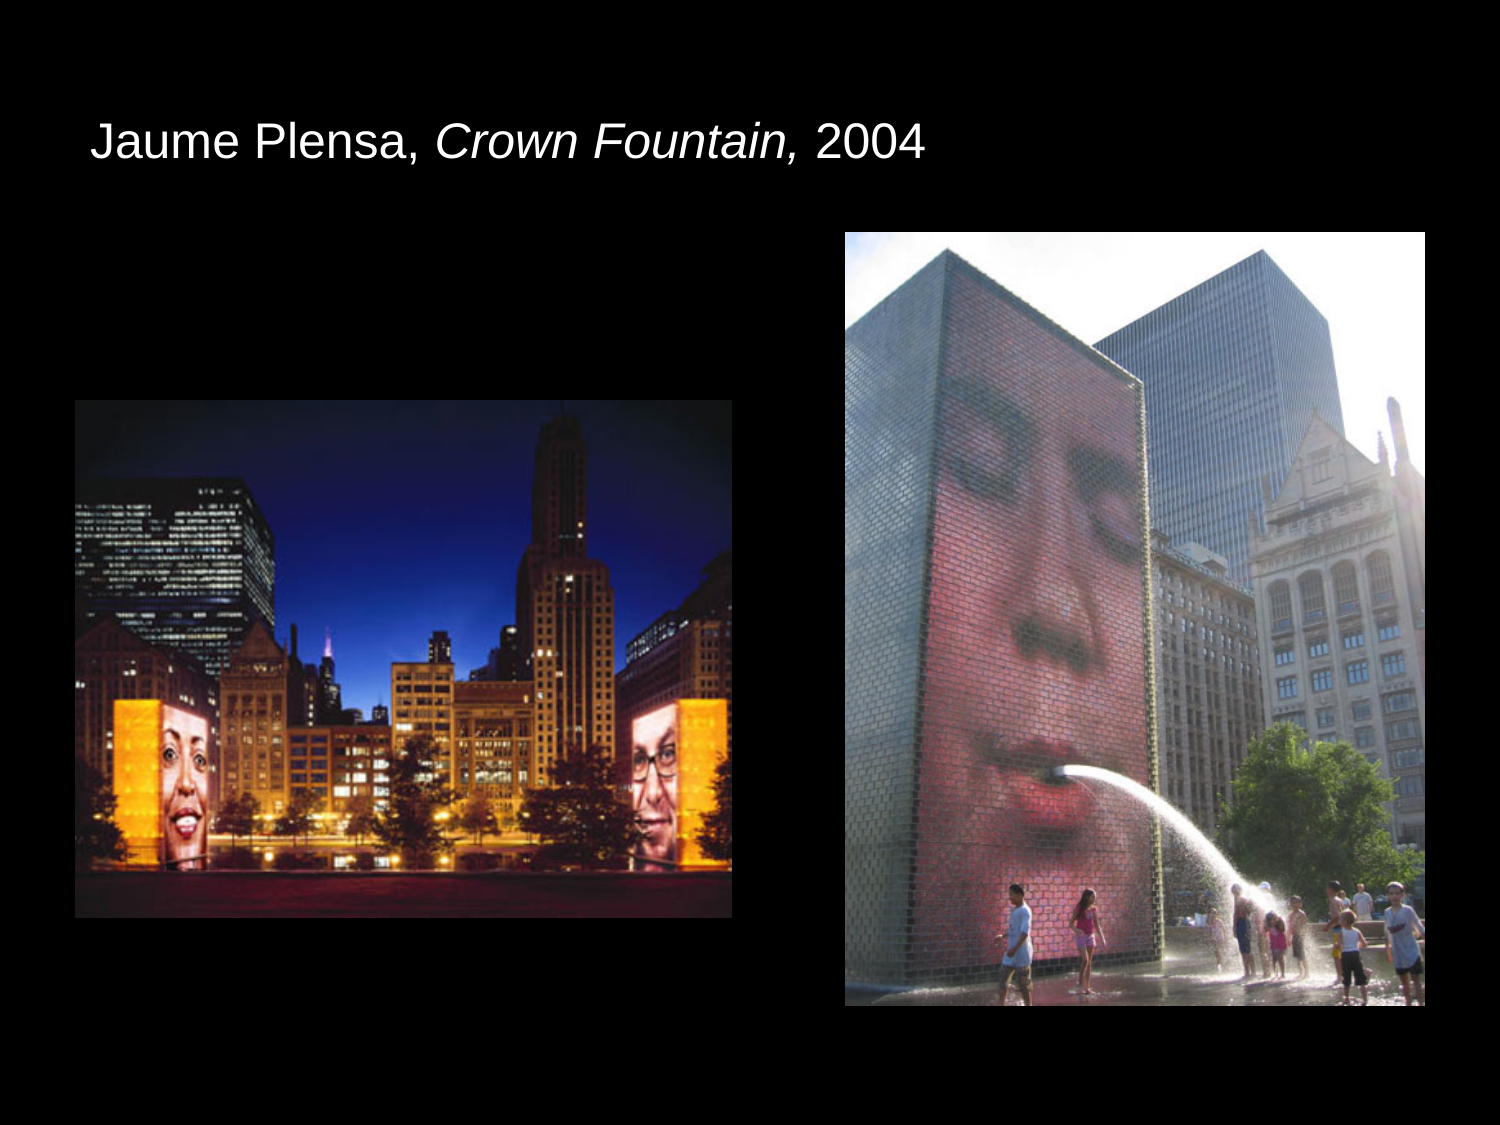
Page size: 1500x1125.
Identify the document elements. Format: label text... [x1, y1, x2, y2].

picture [844, 232, 1426, 1006]
title Jaume Plensa, Crown Fountain, 2004 [75, 45, 1425, 233]
picture [74, 399, 733, 918]
